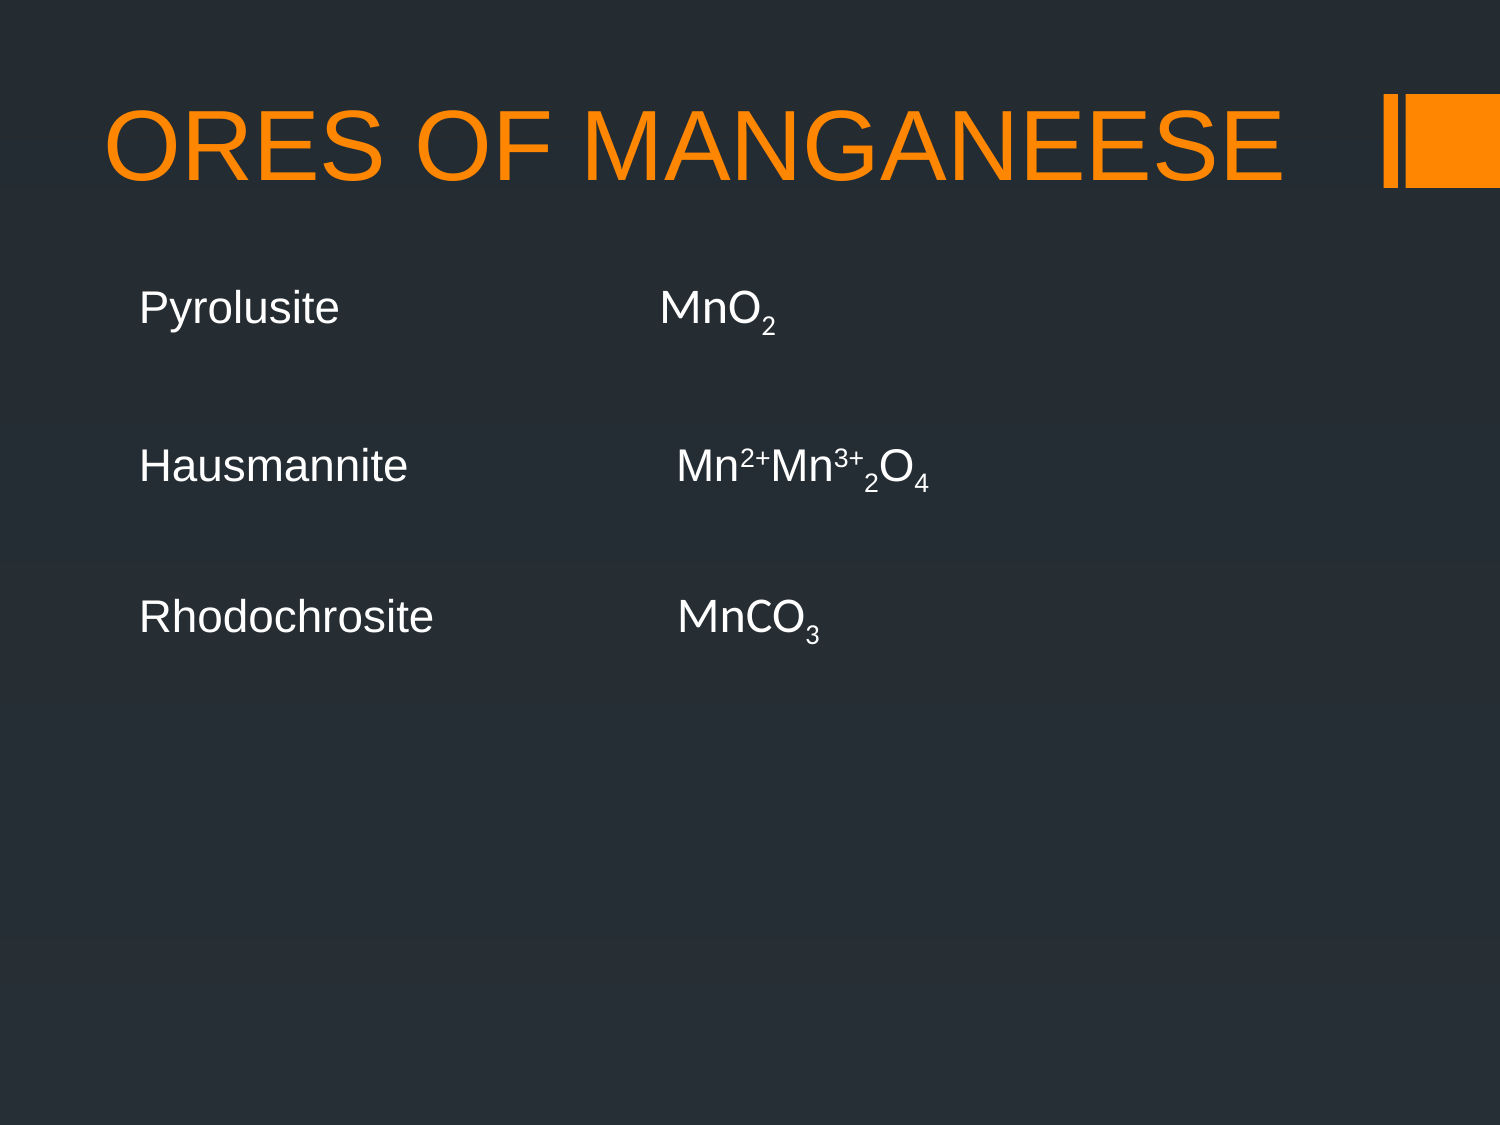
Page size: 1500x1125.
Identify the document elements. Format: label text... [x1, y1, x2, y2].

subtitle Pyrolusite MnO2 Hausmannite Mn2+Mn3+2O4 Rhodochrosite MnCO3 [123, 255, 1365, 925]
title ORES OF MANGANEESE [88, 66, 1364, 209]
